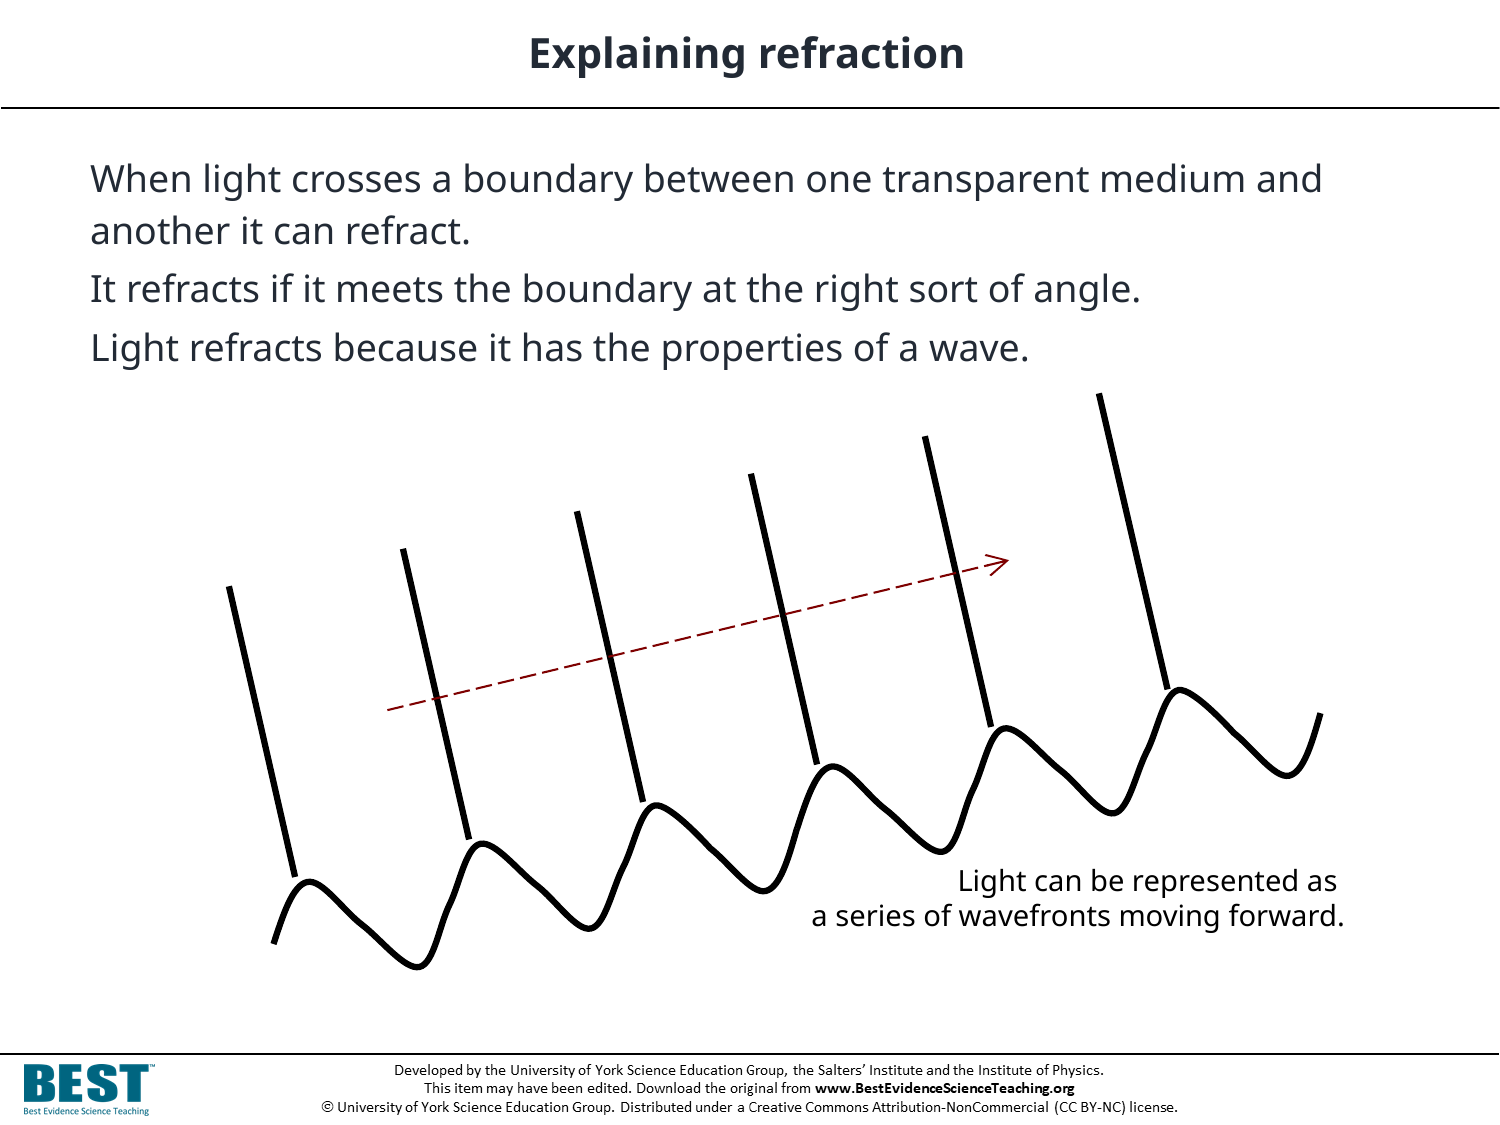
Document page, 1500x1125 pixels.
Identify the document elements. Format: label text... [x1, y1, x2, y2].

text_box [228, 393, 1334, 883]
text_box Explaining refraction [23, 4, 1471, 99]
picture [0, 107, 1500, 1125]
